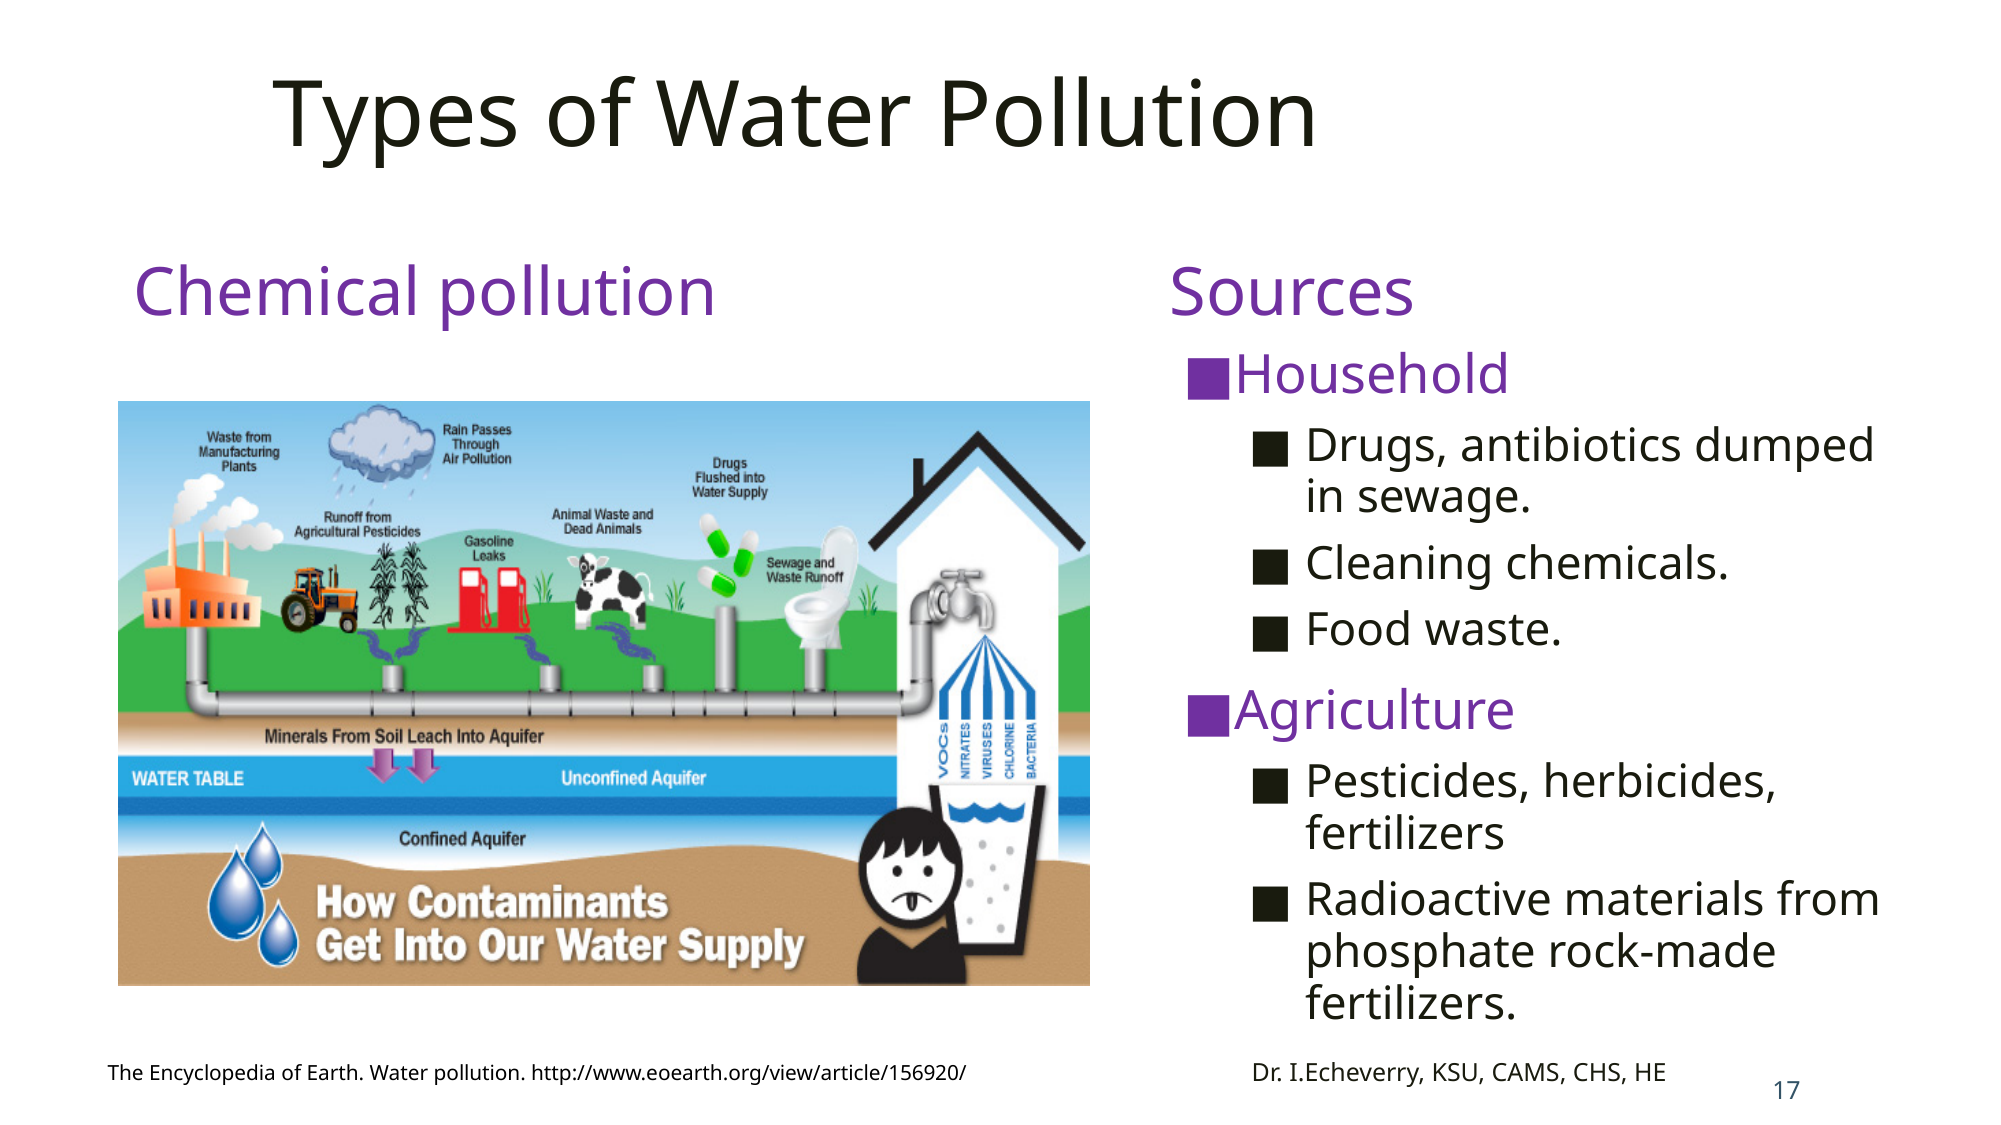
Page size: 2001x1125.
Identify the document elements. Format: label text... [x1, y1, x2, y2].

list Sources [1154, 242, 1930, 337]
list Chemical pollution [118, 242, 893, 337]
text_box The Encyclopedia of Earth. Water pollution. http://www.eoearth.org/view/article/156920/ [92, 1051, 987, 1092]
slide_number 17 [1553, 1058, 1816, 1125]
title Types of Water Pollution [258, 60, 1720, 271]
footer Dr. I.Echeverry, KSU, CAMS, CHS, HE [1236, 1042, 1872, 1102]
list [118, 401, 1090, 986]
list Household Drugs, antibiotics dumped in sewage. Cleaning chemicals. Food waste. Agriculture Pesticides, herbicides, fertilizers Radioactive materials from phosphate rock-made fertilizers. [1168, 336, 1940, 1034]
